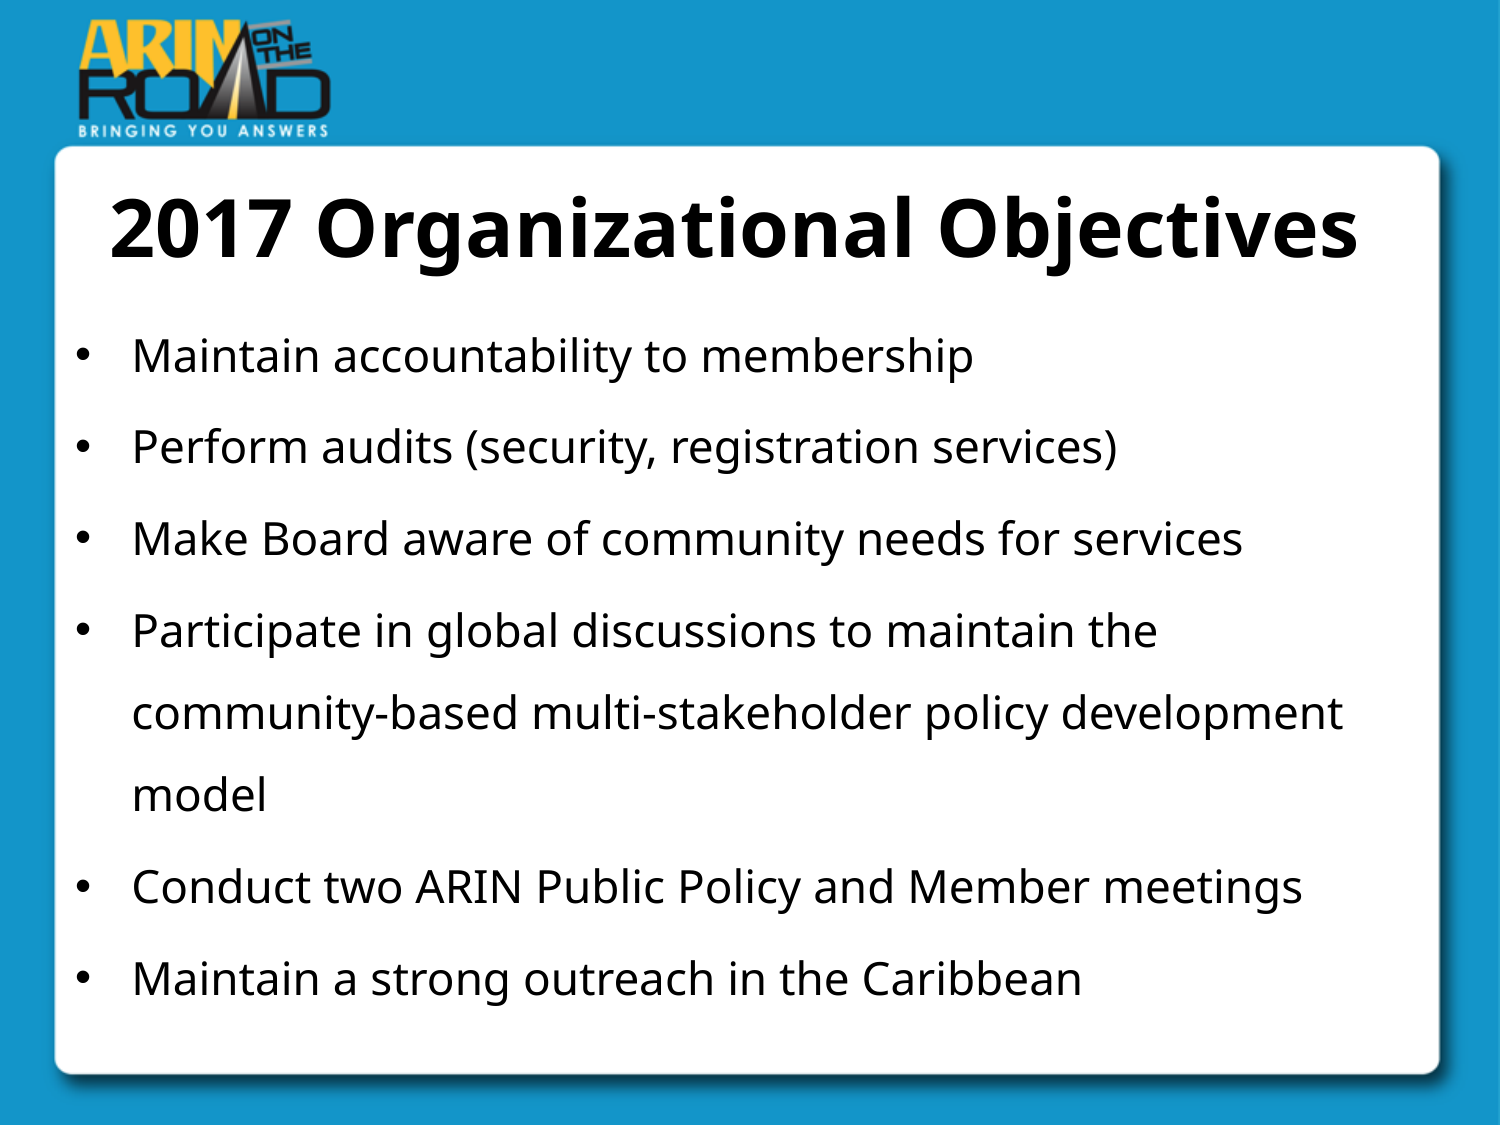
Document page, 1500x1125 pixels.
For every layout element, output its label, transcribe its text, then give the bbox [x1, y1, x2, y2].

title 2017 Organizational Objectives [60, 131, 1411, 291]
text_box Maintain accountability to membership Perform audits (security, registration services) Make Board aware of community needs for services Participate in global discussions to maintain the community-based multi-stakeholder policy development model Conduct two ARIN Public Policy and Member meetings Maintain a strong outreach in the Caribbean [60, 291, 1435, 1092]
picture [0, 0, 1500, 1125]
